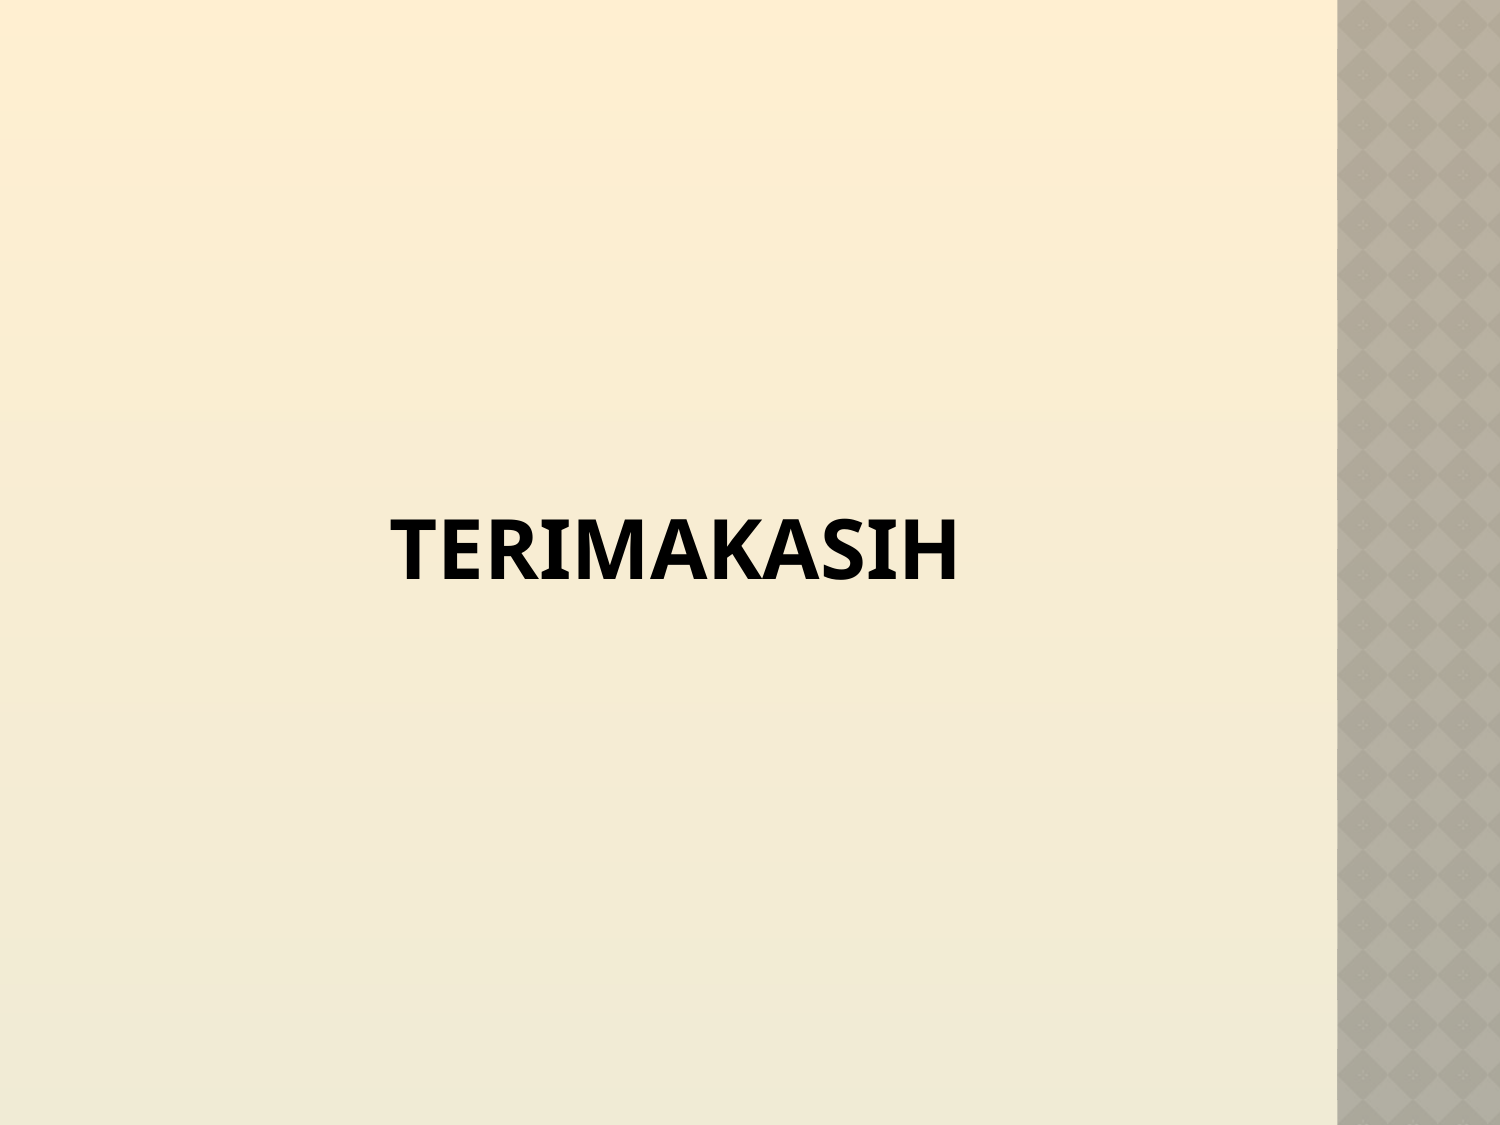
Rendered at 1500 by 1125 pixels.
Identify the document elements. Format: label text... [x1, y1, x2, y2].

list TERIMAKASIH [75, 264, 1263, 1059]
